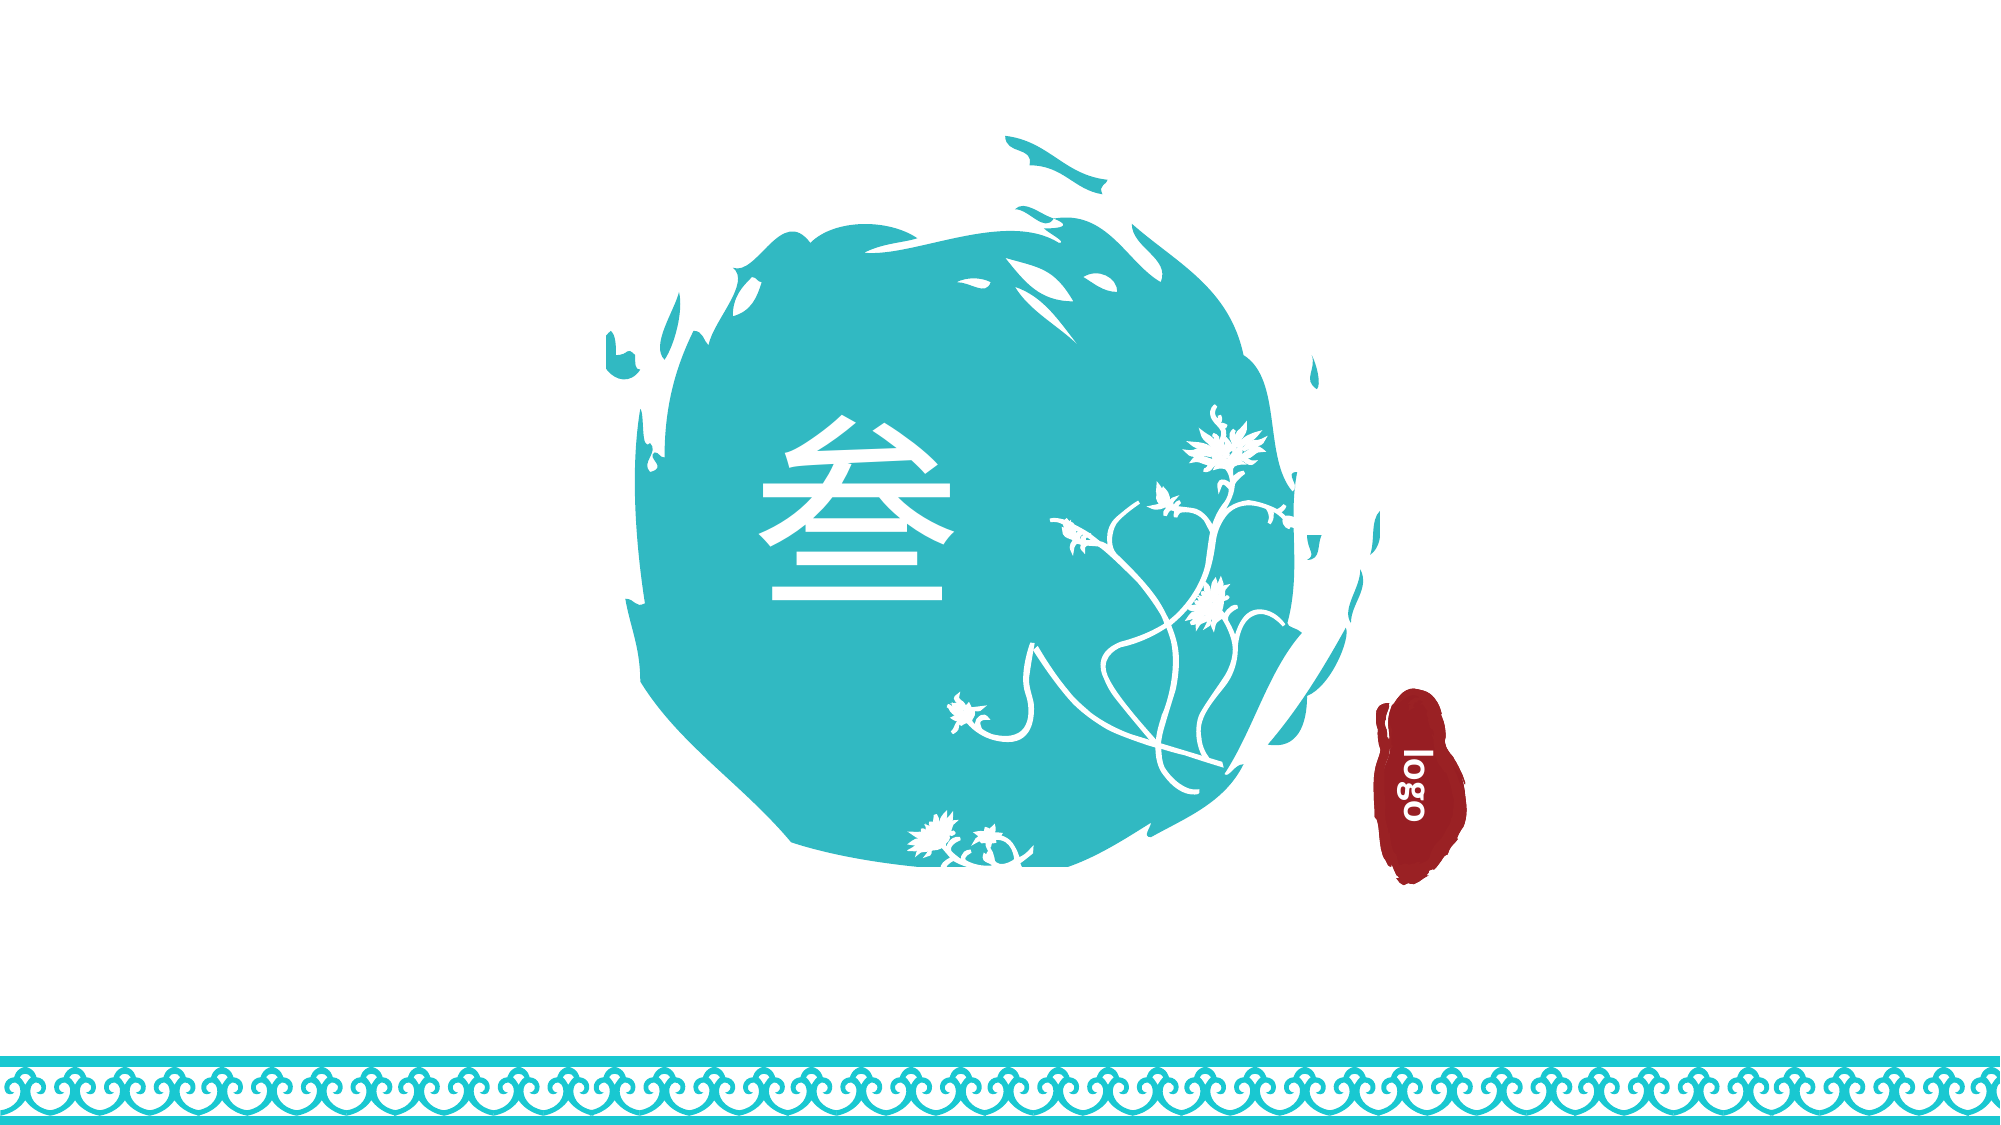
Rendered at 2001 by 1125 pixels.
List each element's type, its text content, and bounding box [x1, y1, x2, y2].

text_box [1373, 687, 1467, 985]
text_box 叁 [737, 375, 869, 641]
